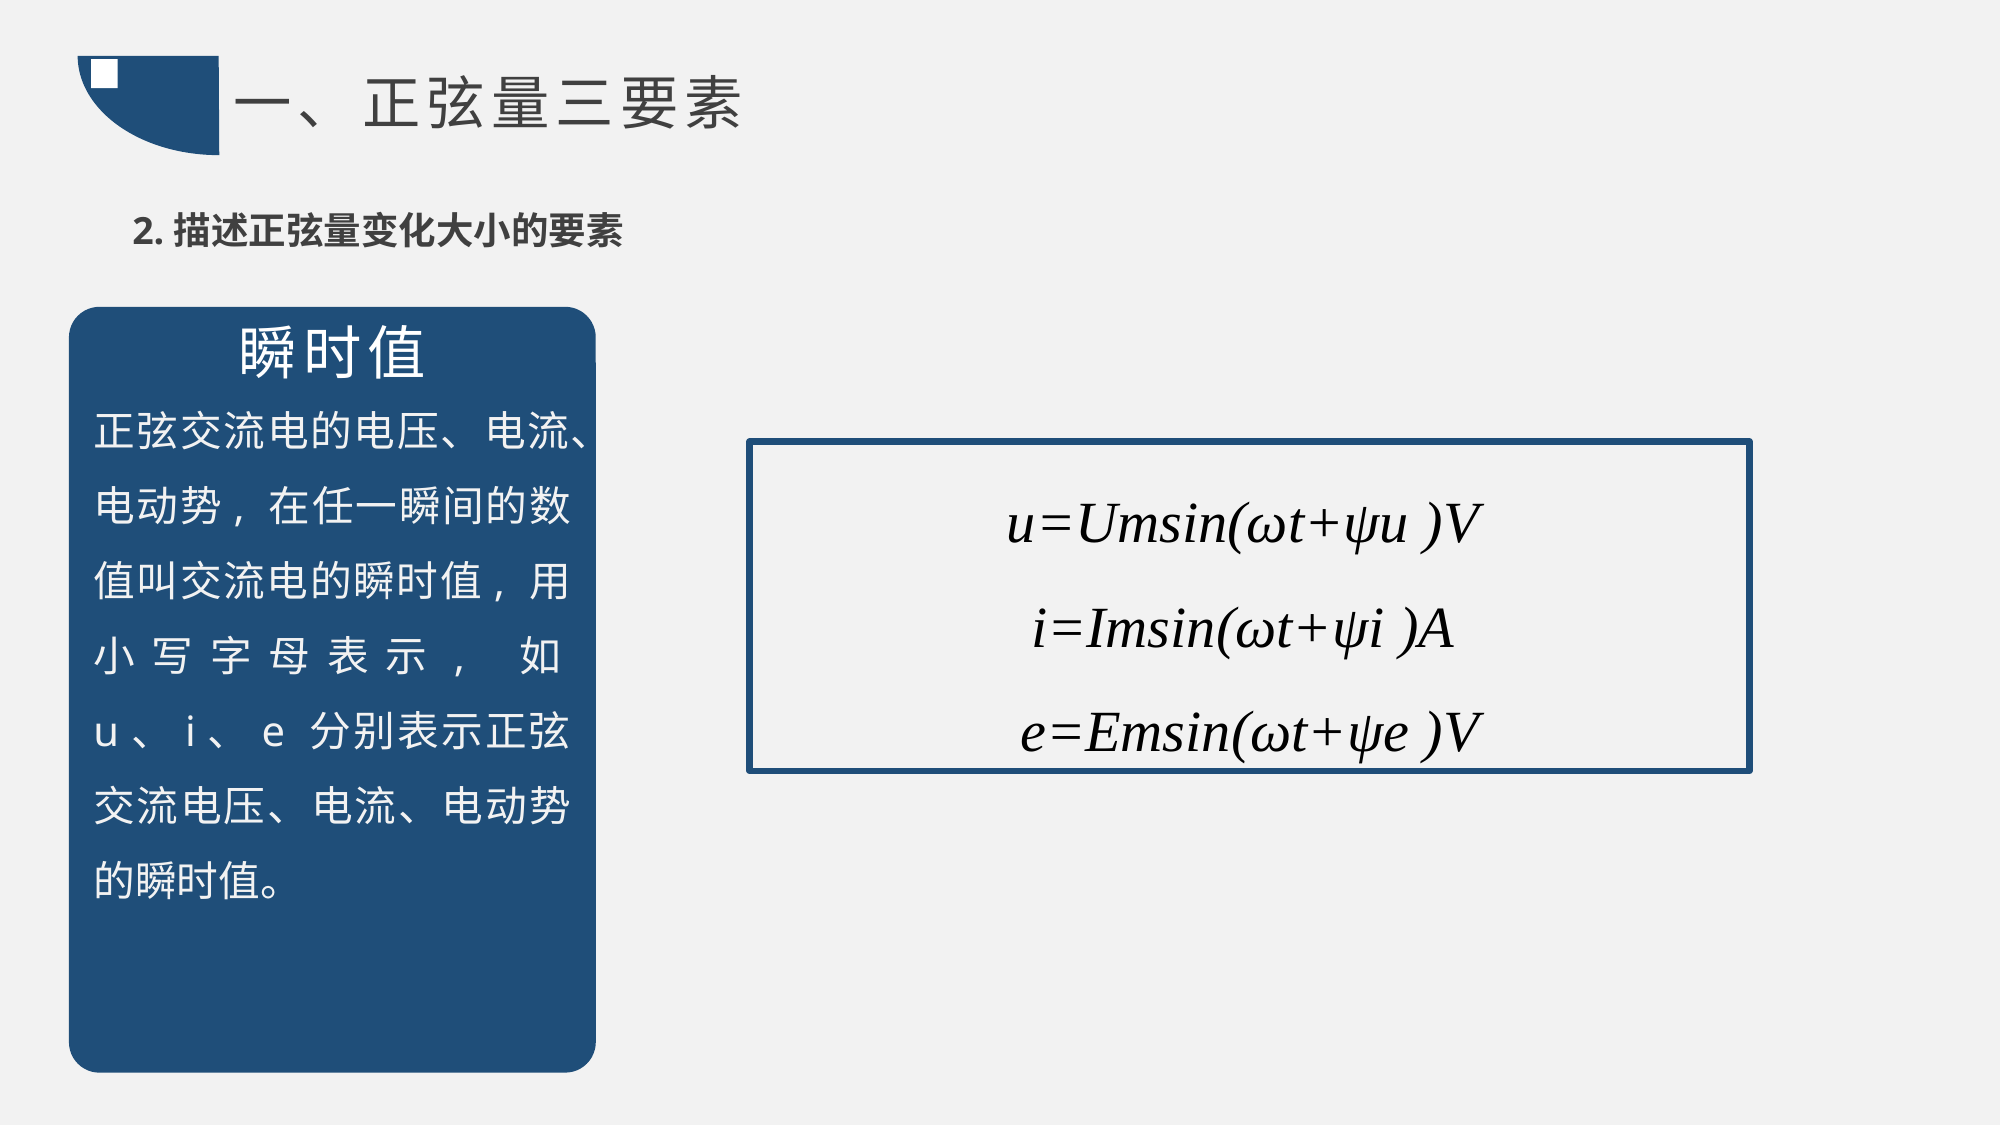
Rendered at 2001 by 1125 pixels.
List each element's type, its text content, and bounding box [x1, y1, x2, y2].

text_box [68, 306, 596, 1073]
text_box u=Umsin(ωt+ψu )V i=Imsin(ωt+ψi )A e=Emsin(ωt+ψe )V [749, 441, 1750, 771]
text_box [77, 0, 925, 156]
text_box 2.描述正弦量变化大小的要素 [117, 199, 1070, 260]
